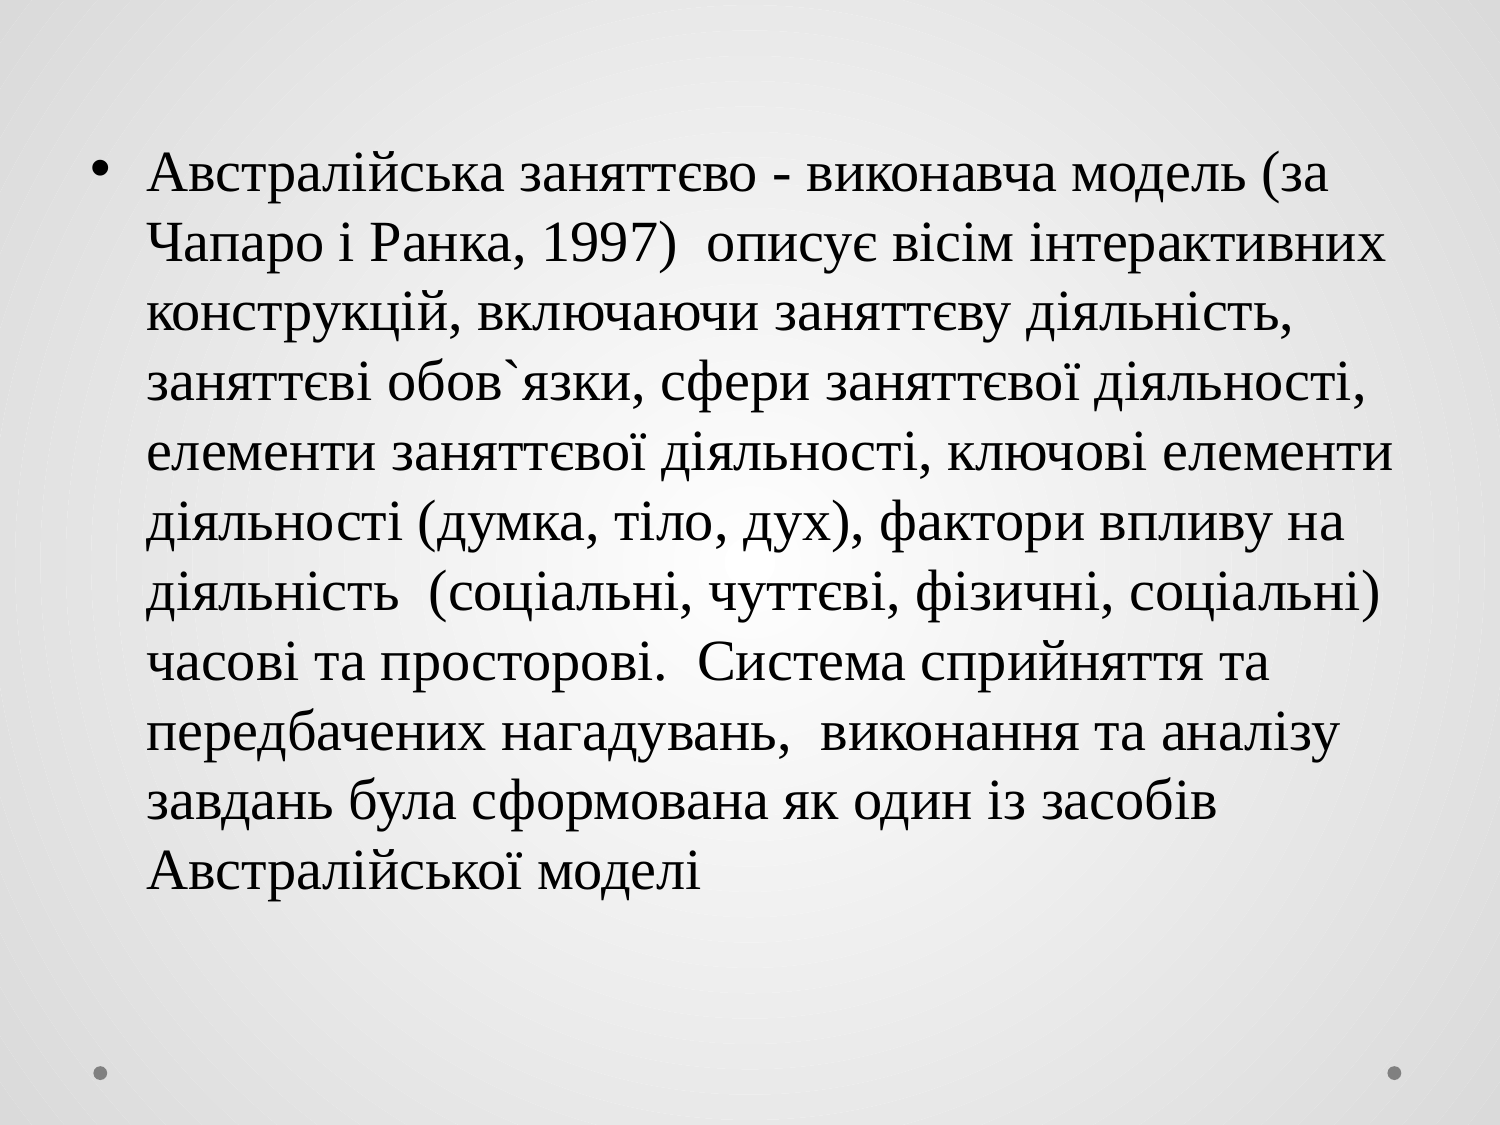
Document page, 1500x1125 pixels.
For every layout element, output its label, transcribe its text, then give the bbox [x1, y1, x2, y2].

list Австралійська заняттєво - виконавча модель (за Чапаро і Ранка, 1997) описує вісім інтерактивних конструкцій, включаючи заняттєву діяльність, заняттєві обов`язки, сфери заняттєвої діяльності, елементи заняттєвої діяльності, ключові елементи діяльності (думка, тіло, дух), фактори впливу на діяльність (соціальні, чуттєві, фізичні, соціальні) часові та просторові. Система сприйняття та передбачених нагадувань, виконання та аналізу завдань була сформована як один із засобів Австралійської моделі [75, 125, 1425, 1005]
